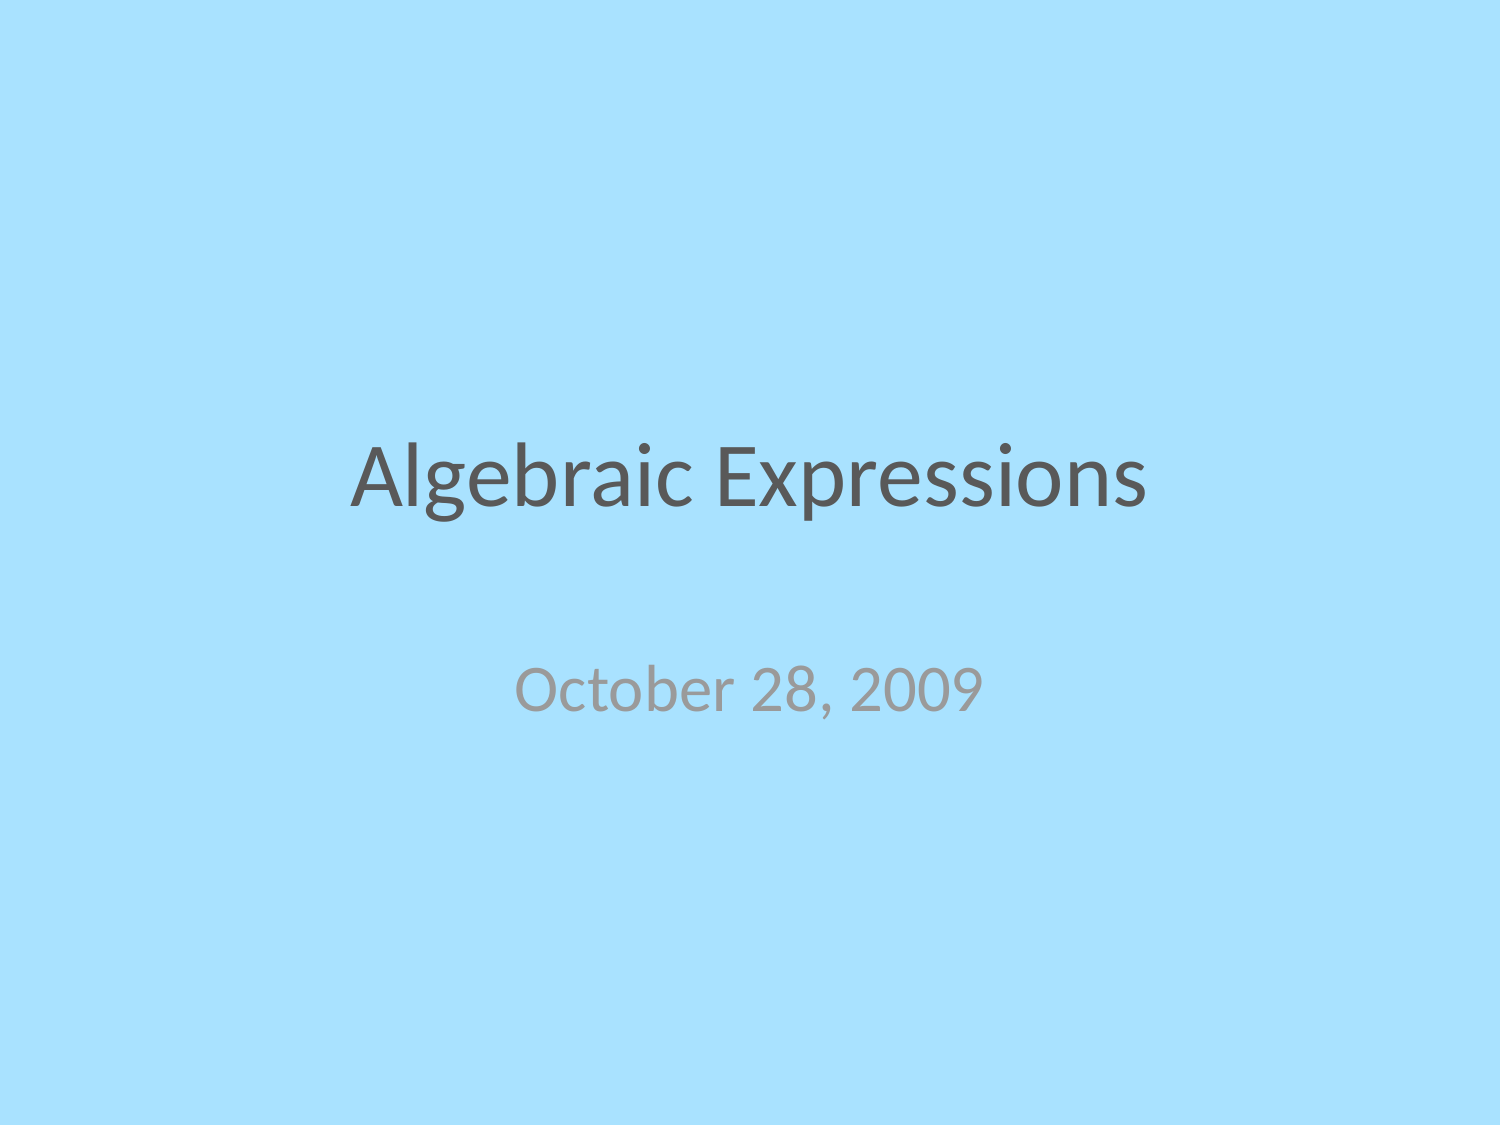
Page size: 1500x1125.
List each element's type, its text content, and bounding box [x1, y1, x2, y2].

title Algebraic Expressions [112, 349, 1388, 591]
subtitle October 28, 2009 [225, 637, 1275, 925]
